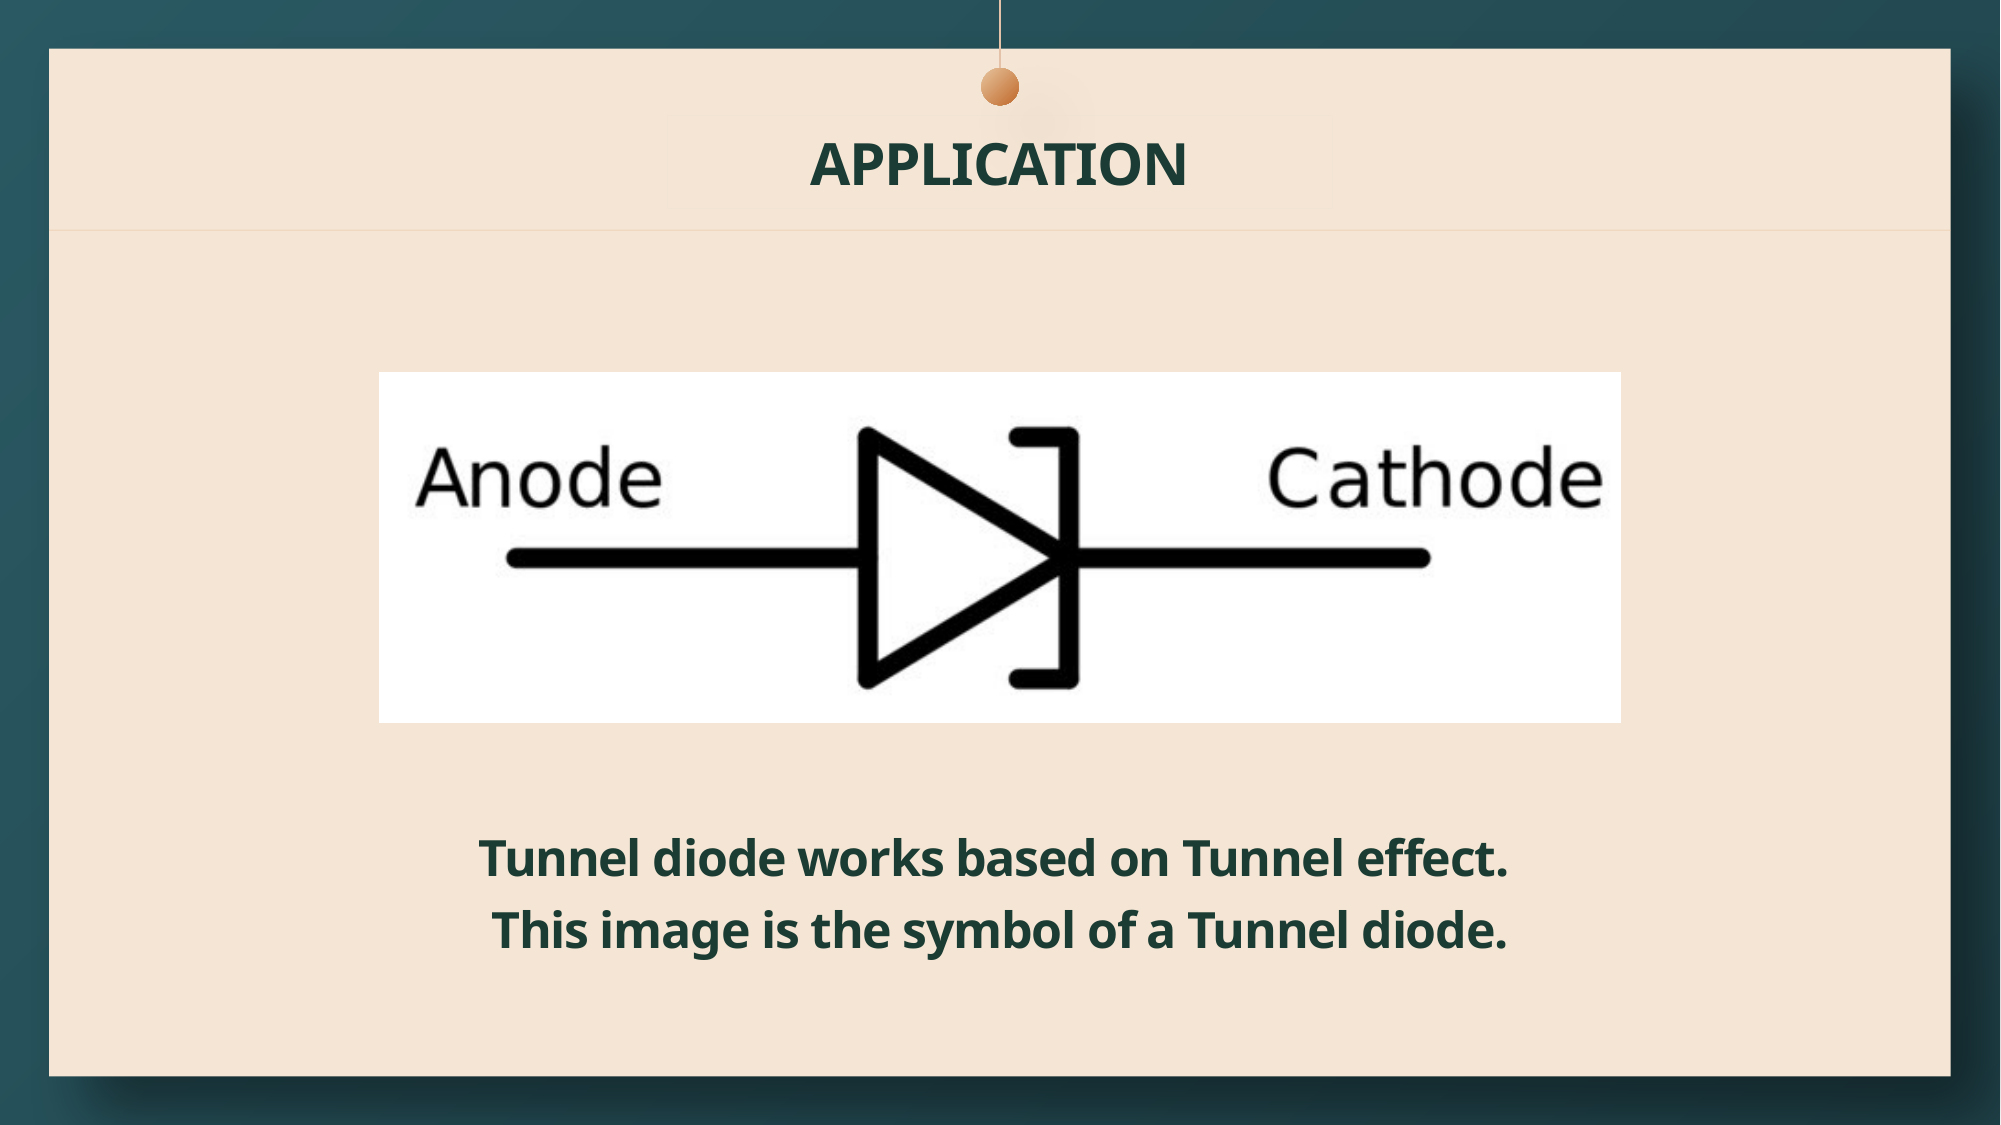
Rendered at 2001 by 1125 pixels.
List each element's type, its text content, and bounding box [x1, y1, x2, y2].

list Tunnel diode works based on Tunnel effect. This image is the symbol of a Tunnel diode. [178, 773, 1822, 1001]
title APPLICATION [667, 115, 1333, 209]
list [379, 372, 1621, 723]
